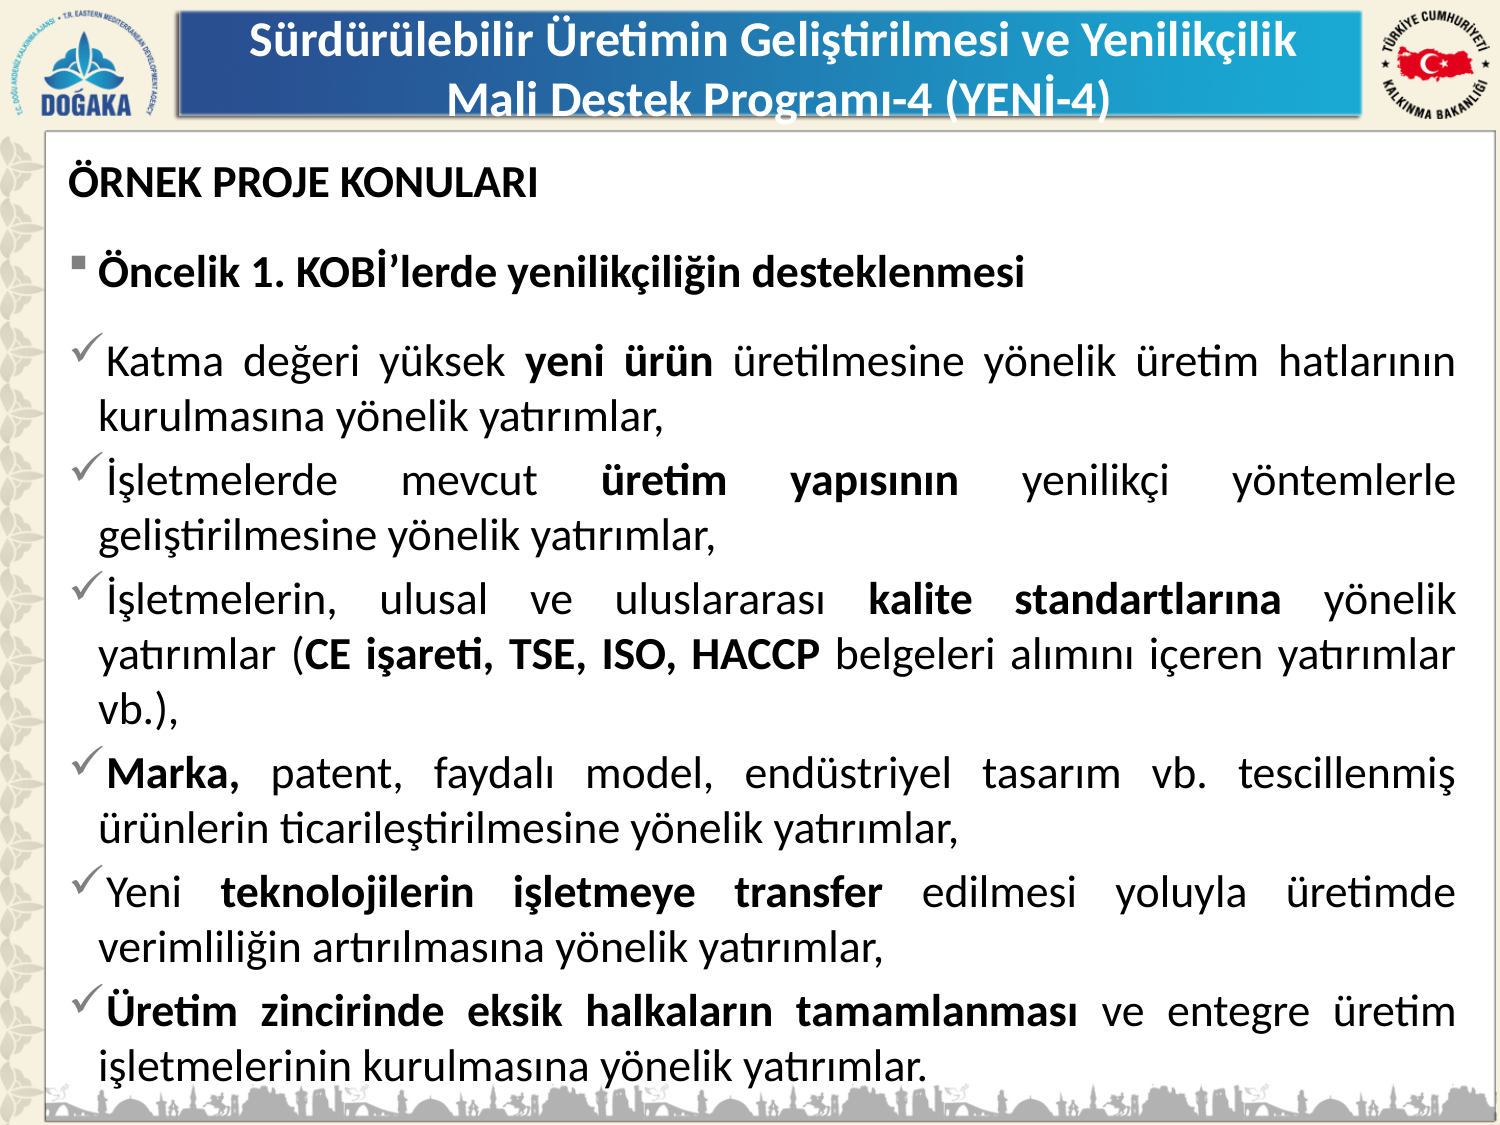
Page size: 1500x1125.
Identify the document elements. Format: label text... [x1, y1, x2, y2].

list ÖRNEK PROJE KONULARI Öncelik 1. KOBİ’lerde yenilikçiliğin desteklenmesi Katma değeri yüksek yeni ürün üretilmesine yönelik üretim hatlarının kurulmasına yönelik yatırımlar, İşletmelerde mevcut üretim yapısının yenilikçi yöntemlerle geliştirilmesine yönelik yatırımlar, İşletmelerin, ulusal ve uluslararası kalite standartlarına yönelik yatırımlar (CE işareti, TSE, ISO, HACCP belgeleri alımını içeren yatırımlar vb.), Marka, patent, faydalı model, endüstriyel tasarım vb. tescillenmiş ürünlerin ticarileştirilmesine yönelik yatırımlar, Yeni teknolojilerin işletmeye transfer edilmesi yoluyla üretimde verimliliğin artırılmasına yönelik yatırımlar, Üretim zincirinde eksik halkaların tamamlanması ve entegre üretim işletmelerinin kurulmasına yönelik yatırımlar. [53, 137, 1472, 1106]
picture [0, 0, 1500, 1125]
text_box Sürdürülebilir Üretimin Geliştirilmesi ve Yenilikçilik Mali Destek Programı-4 (YENİ-4) [147, 0, 1412, 137]
